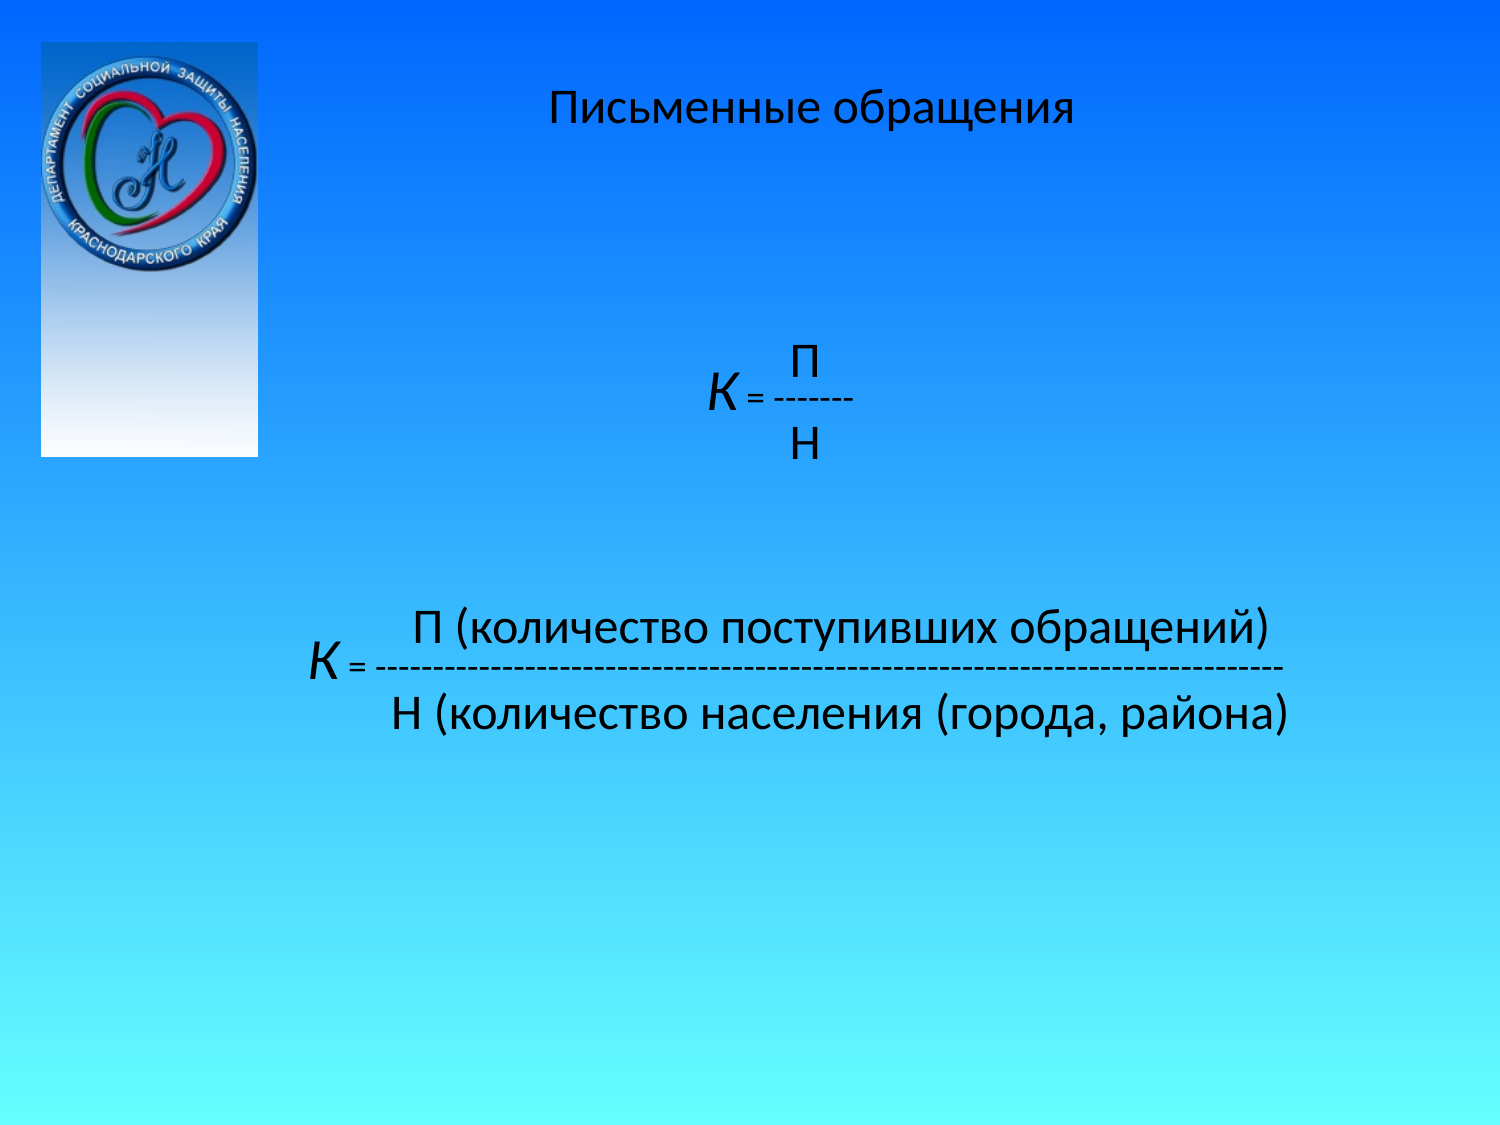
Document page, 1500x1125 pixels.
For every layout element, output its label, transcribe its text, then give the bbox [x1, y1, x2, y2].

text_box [691, 298, 927, 481]
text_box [292, 567, 1337, 748]
text_box Письменные обращения [533, 66, 1091, 141]
picture [40, 42, 258, 457]
